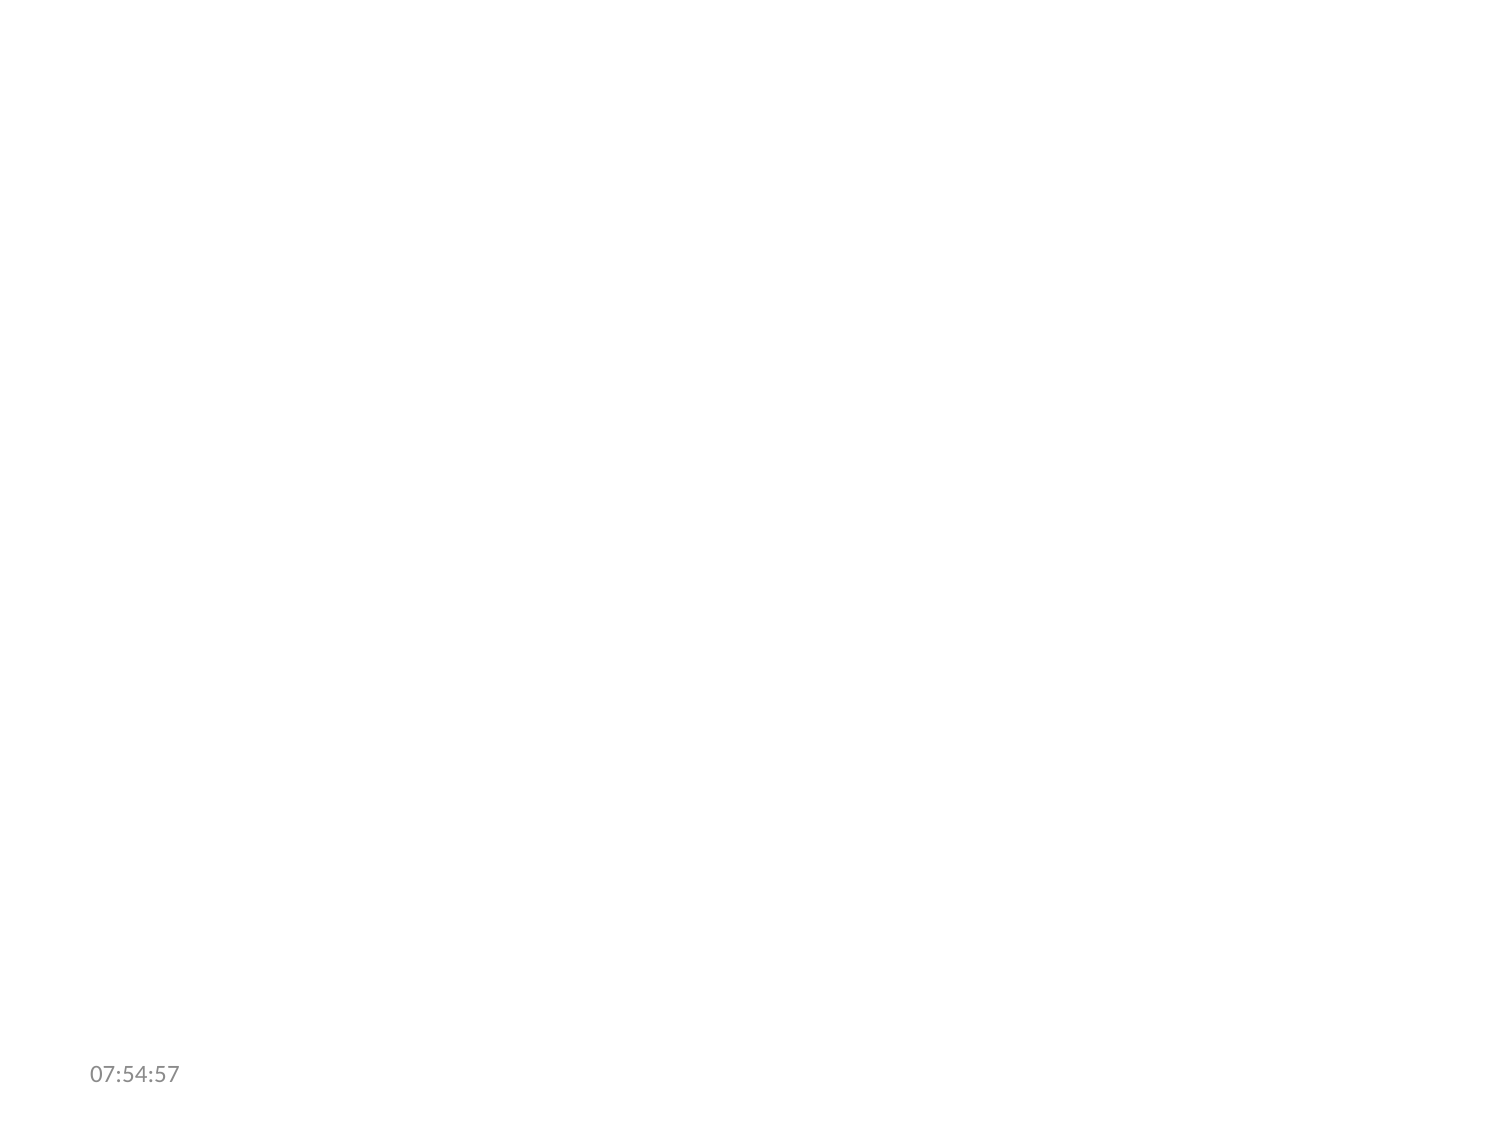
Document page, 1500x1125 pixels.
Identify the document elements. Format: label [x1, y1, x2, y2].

slide_number [75, 1042, 425, 1103]
